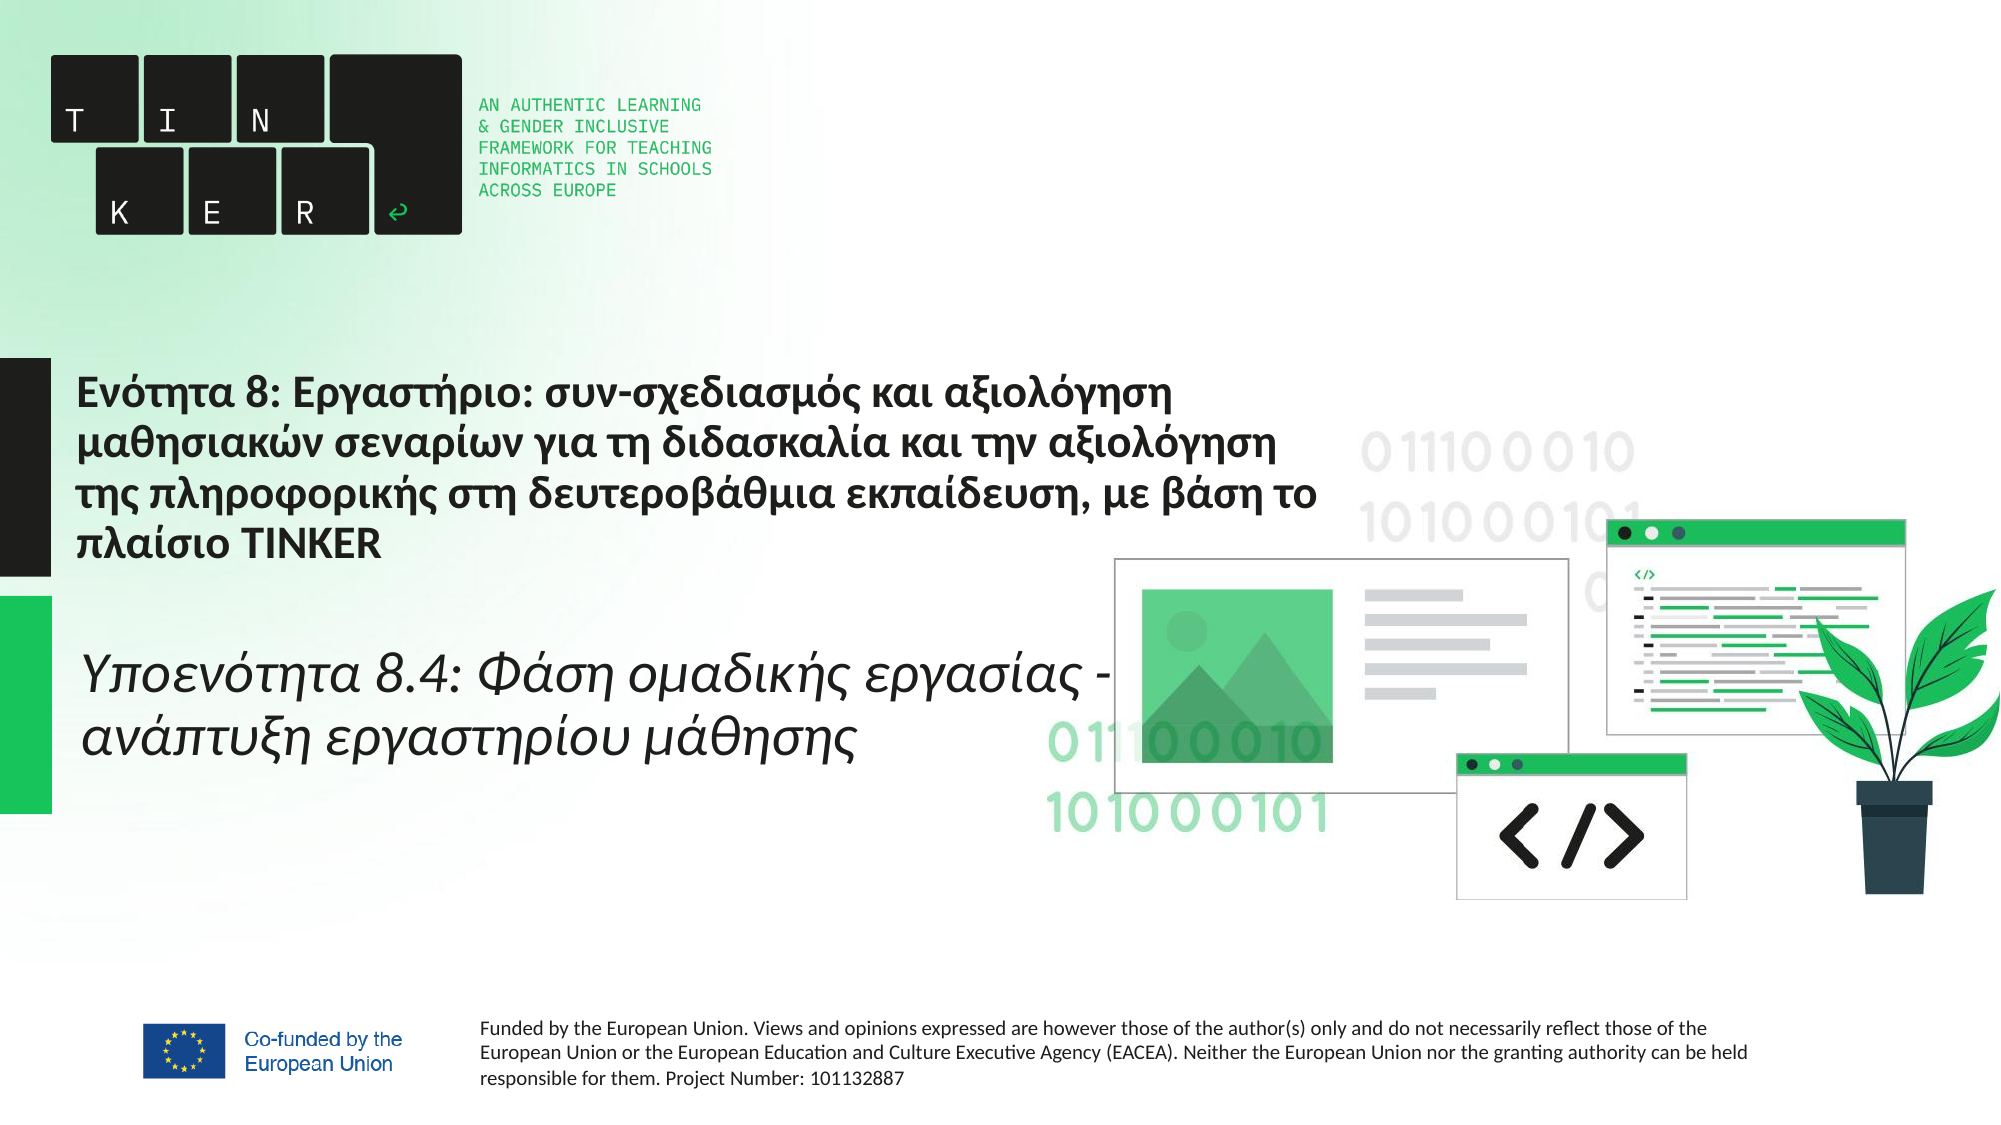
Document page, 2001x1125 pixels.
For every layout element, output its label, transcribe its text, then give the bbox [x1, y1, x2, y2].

picture [1047, 431, 2000, 900]
title Ενότητα 8: Εργαστήριο: συν-σχεδιασμός και αξιολόγηση μαθησιακών σεναρίων για τη διδασκαλία και την αξιολόγηση της πληροφορικής στη δευτεροβάθμια εκπαίδευση, με βάση το πλαίσιο TINKER [61, 358, 1338, 578]
picture [0, 0, 843, 1125]
subtitle Υποενότητα 8.4: Φάση ομαδικής εργασίας - ανάπτυξη εργαστηρίου μάθησης [65, 599, 1197, 812]
